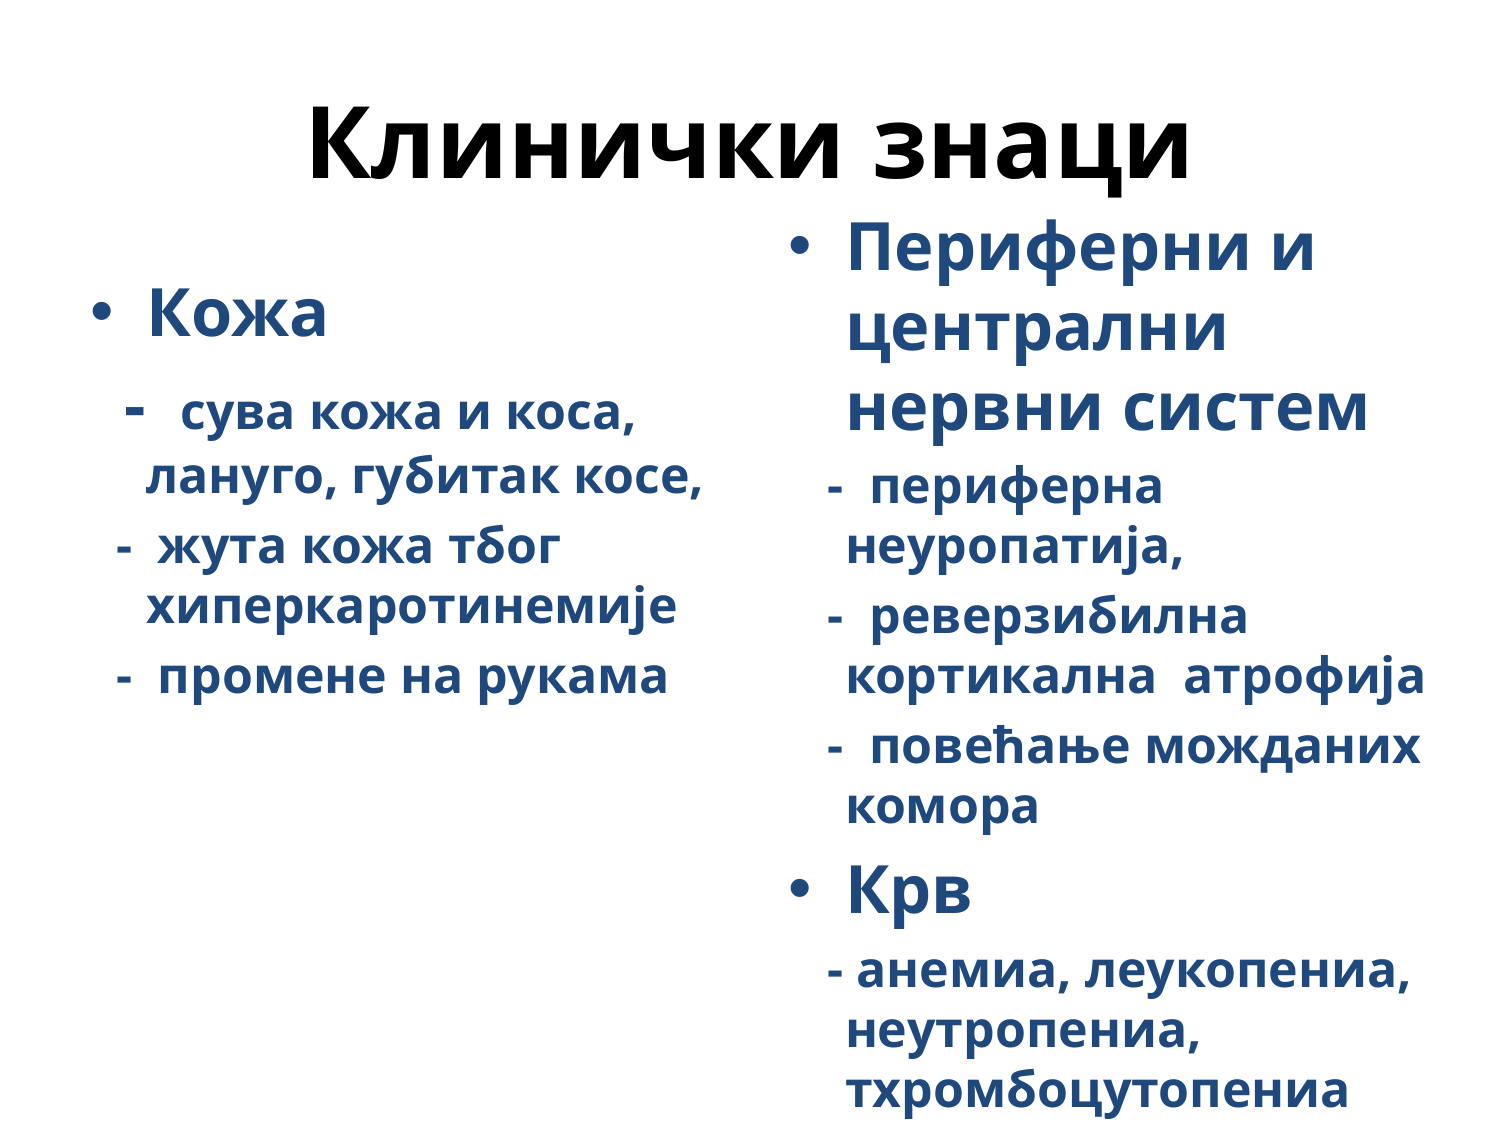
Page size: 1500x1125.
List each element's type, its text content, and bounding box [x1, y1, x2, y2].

title Клинички знаци [75, 45, 1425, 233]
list Кожа - сува кожа и коса, лануго, губитак косе, - жута кожа тбог хиперкаротинемије - промене на рукама [75, 262, 738, 1005]
list Периферни и централни нервни систем - периферна неуропатија, - реверзибилна кортикална атрофија - повећање можданих комора Крв - анемиа, леукопениа, неутропениа, тхромбоцyтопениа [773, 196, 1500, 1125]
